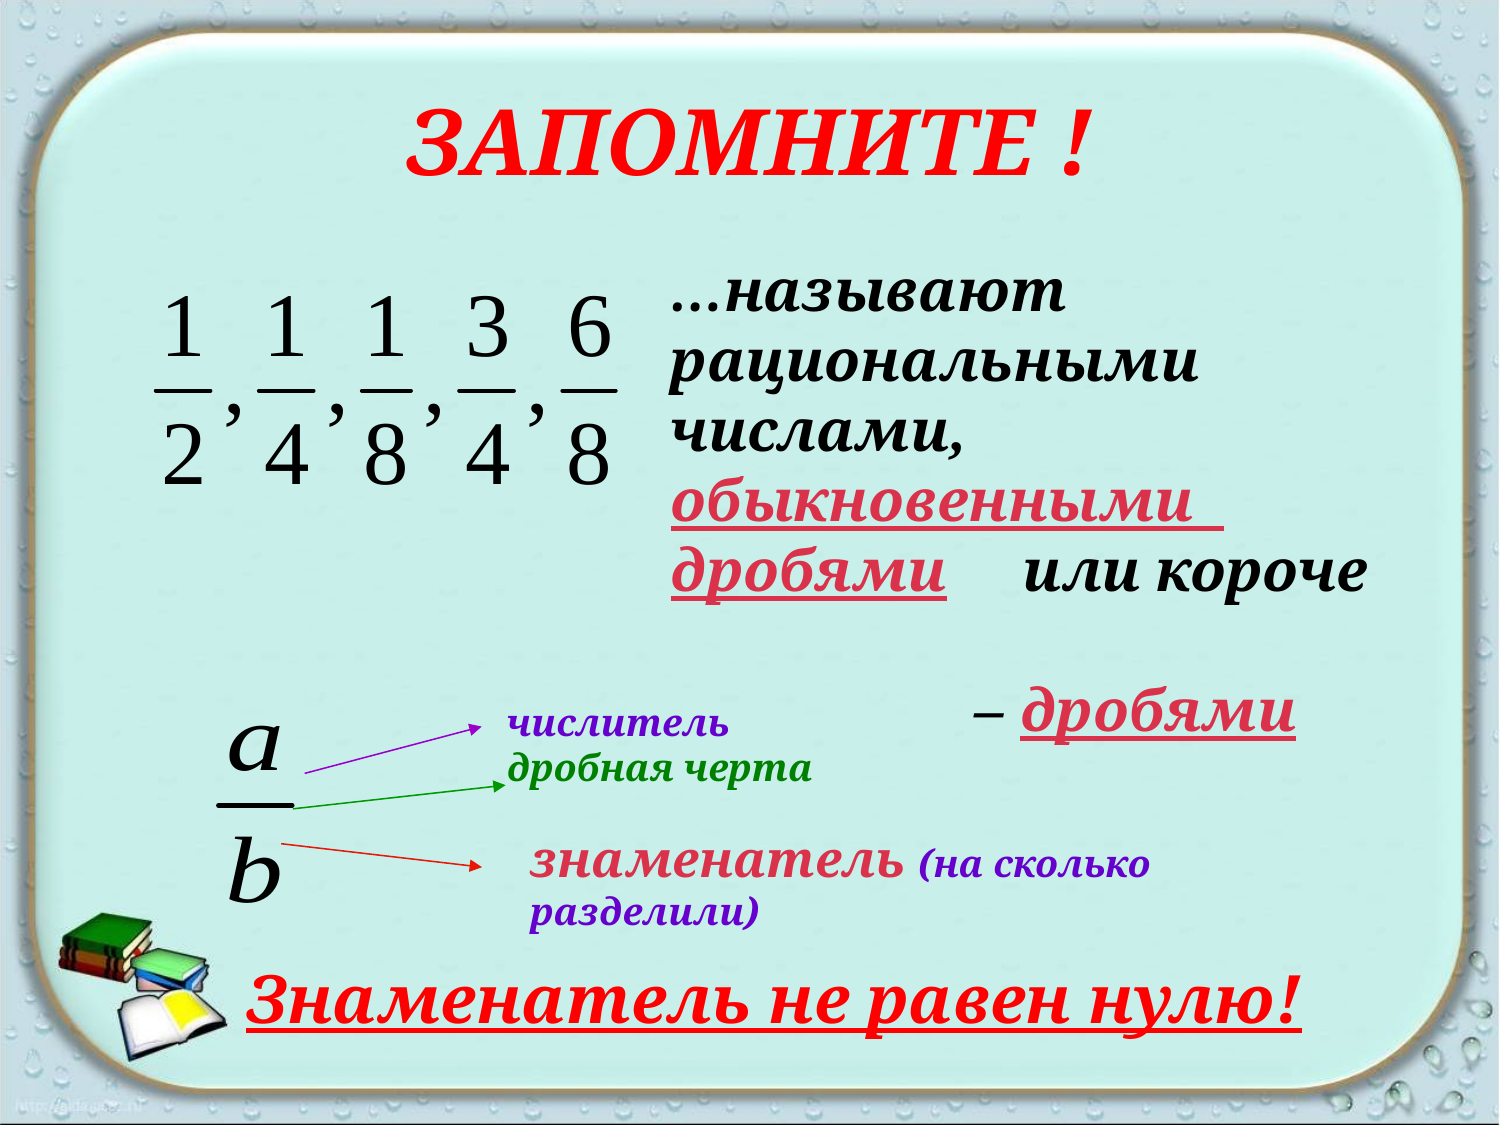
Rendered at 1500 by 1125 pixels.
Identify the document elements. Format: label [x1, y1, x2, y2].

picture [0, 0, 1500, 1125]
text_box [198, 679, 316, 924]
list [140, 269, 633, 505]
